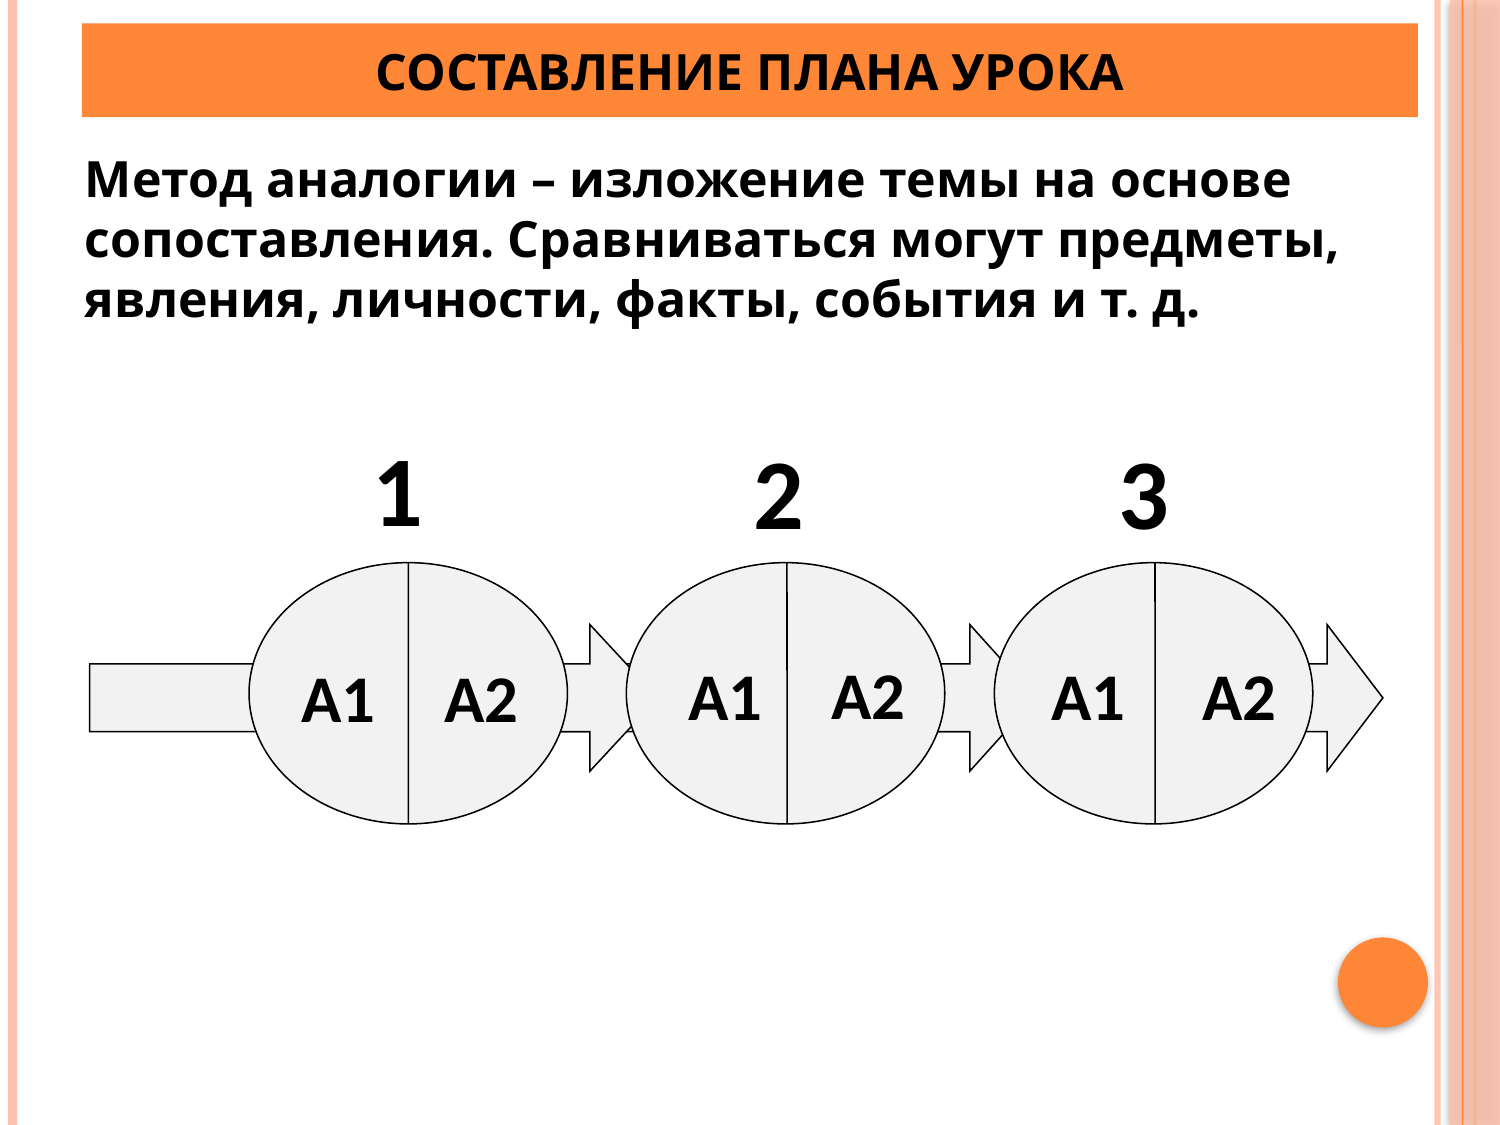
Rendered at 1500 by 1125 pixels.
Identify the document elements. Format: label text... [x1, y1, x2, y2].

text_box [69, 339, 1408, 927]
text_box СОСТАВЛЕНИЕ ПЛАНА УРОКА [81, 23, 1418, 118]
text_box Метод аналогии – изложение темы на основе сопоставления. Сравниваться могут предметы, явления, личности, факты, события и т. д. [70, 140, 1442, 396]
